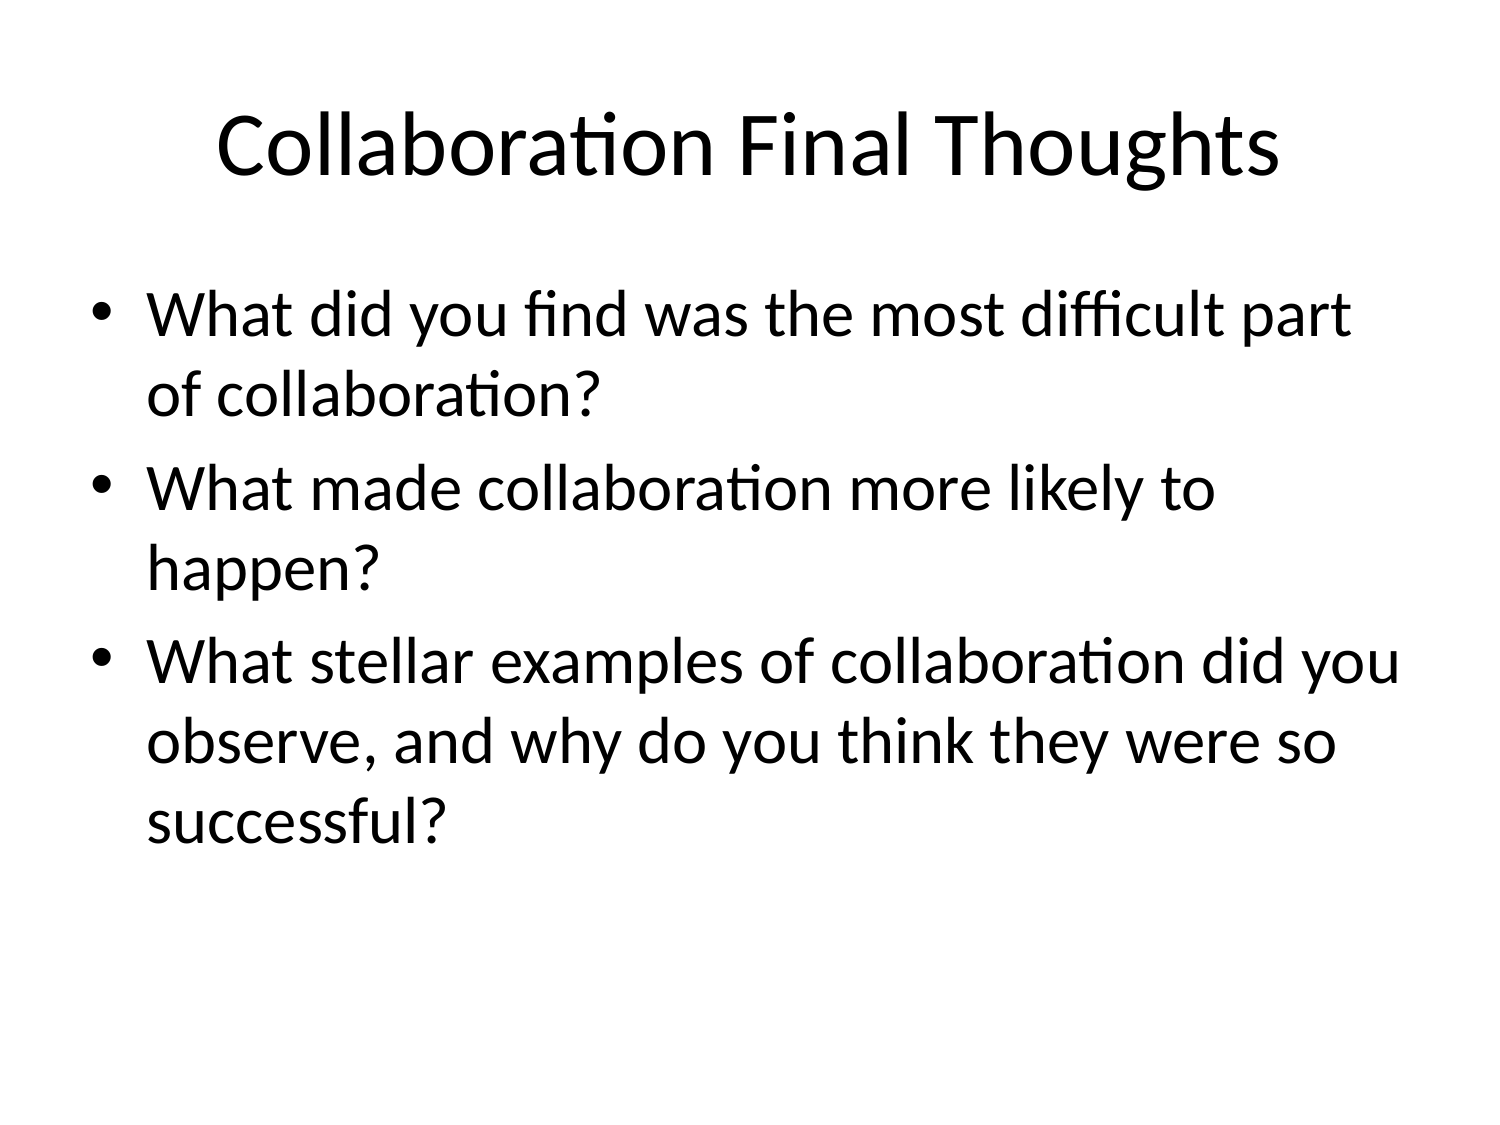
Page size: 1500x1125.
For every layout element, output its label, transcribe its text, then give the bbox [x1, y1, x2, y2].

title Collaboration Final Thoughts [75, 45, 1425, 233]
list What did you find was the most difficult part of collaboration? What made collaboration more likely to happen? What stellar examples of collaboration did you observe, and why do you think they were so successful? [75, 262, 1425, 1005]
